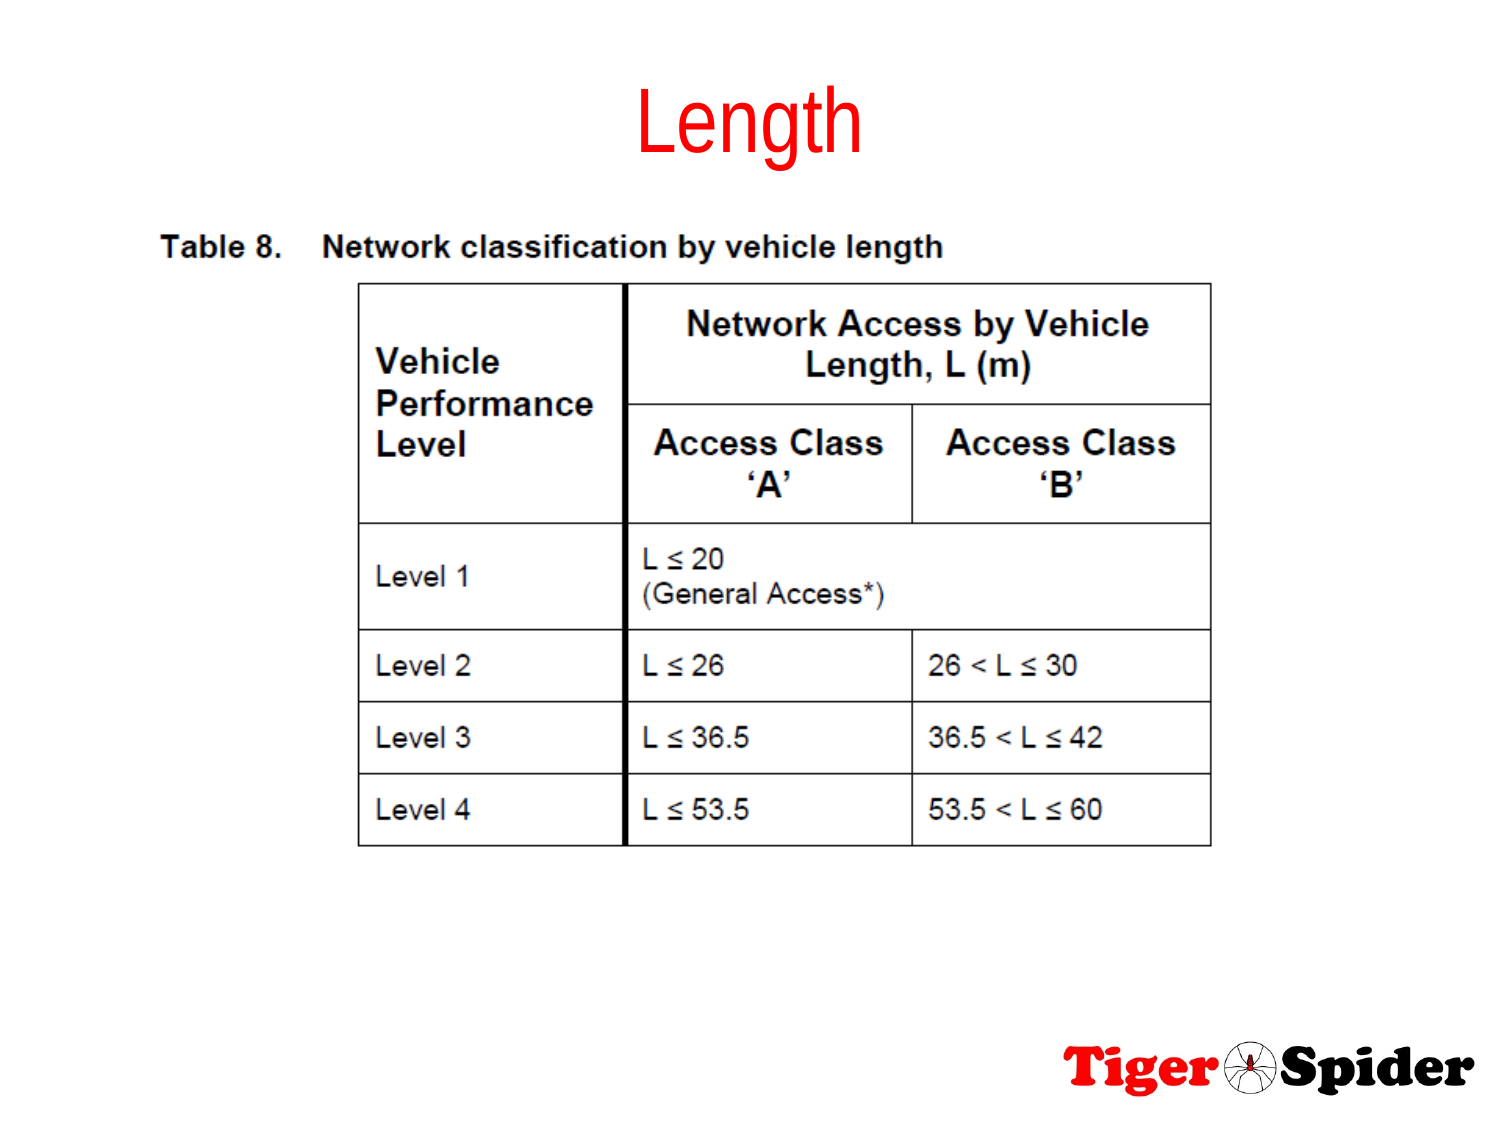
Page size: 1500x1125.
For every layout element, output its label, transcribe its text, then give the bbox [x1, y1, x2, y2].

picture [1033, 1023, 1500, 1102]
picture [147, 219, 1251, 864]
title Length [0, 0, 1500, 233]
